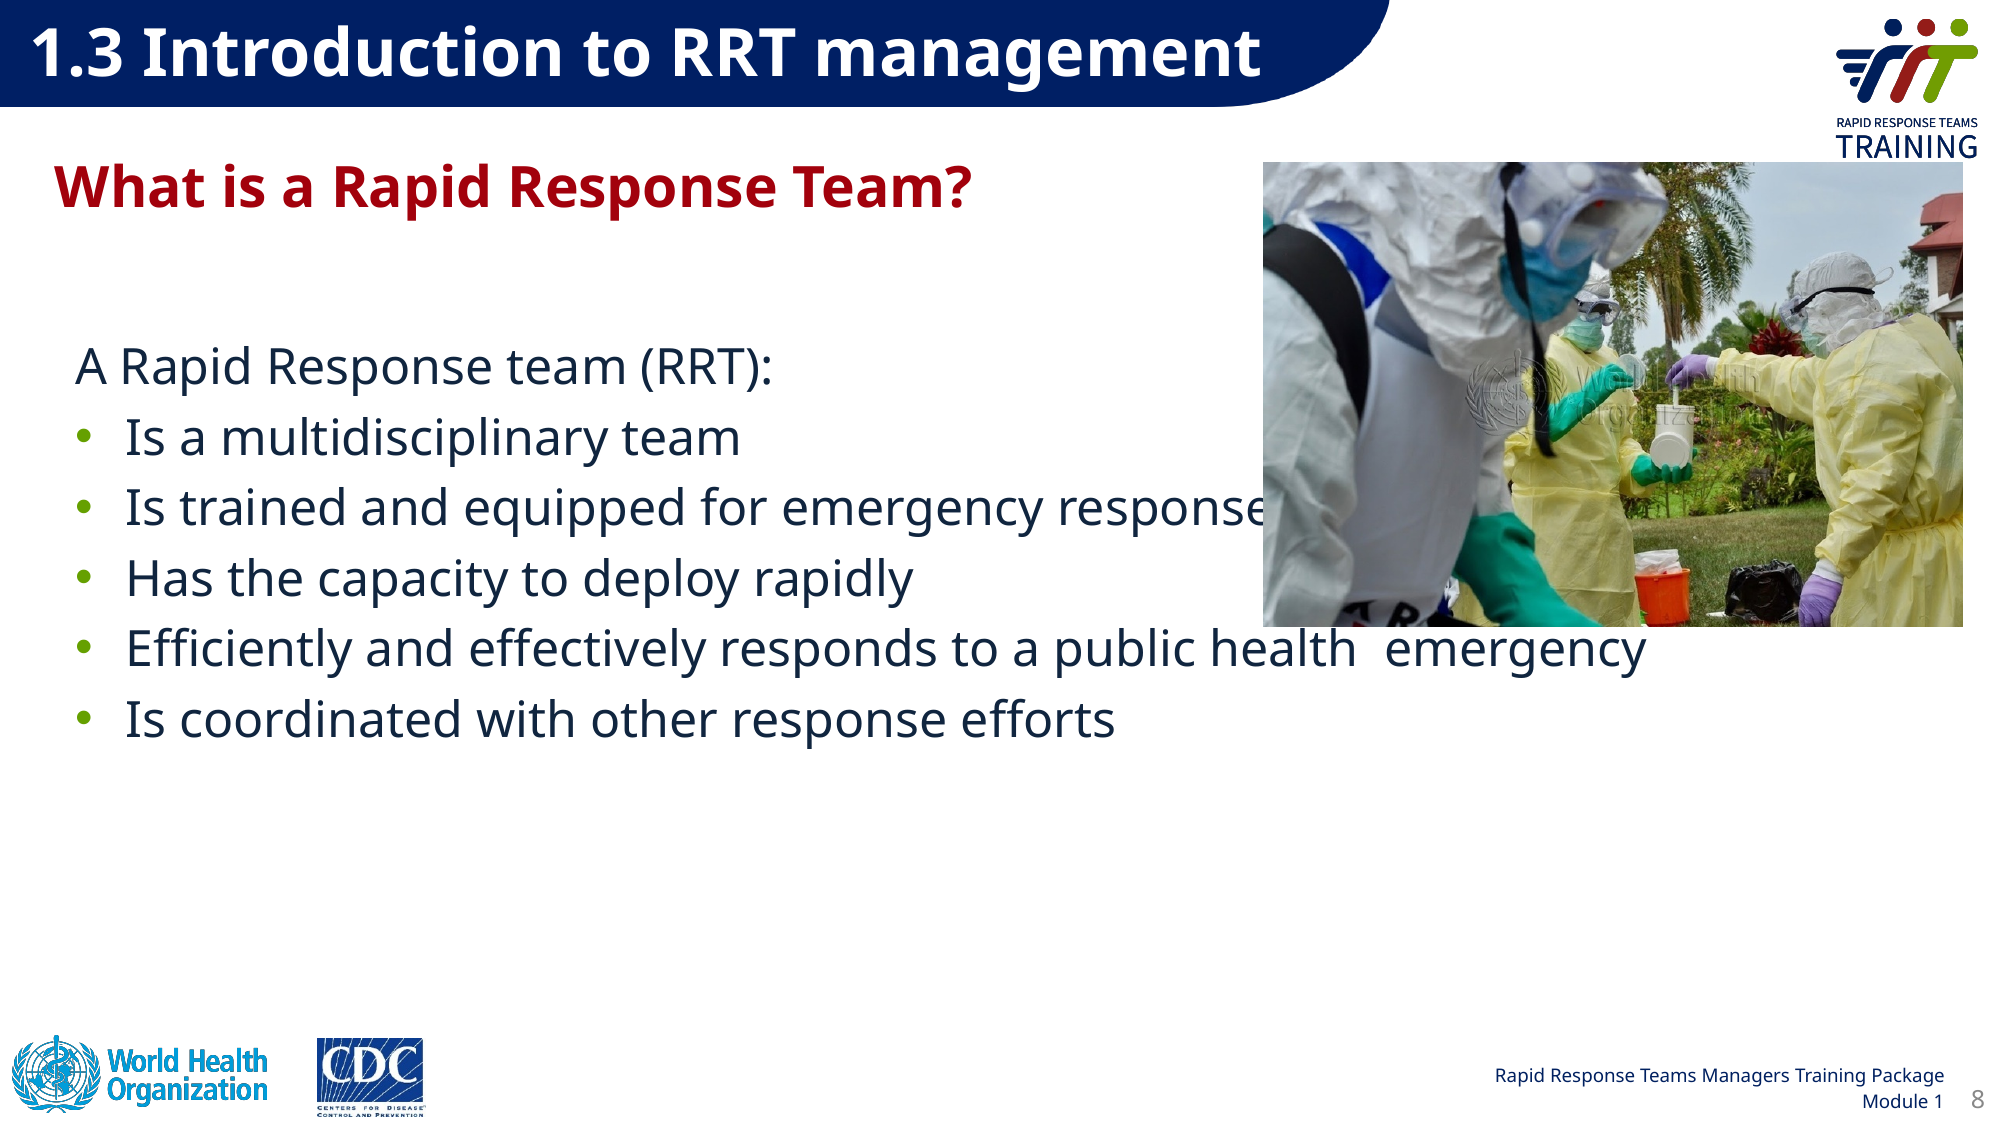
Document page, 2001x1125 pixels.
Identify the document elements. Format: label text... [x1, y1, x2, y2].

picture [46, 1056, 54, 1062]
picture [22, 1062, 26, 1077]
text_box 1.3 Introduction to RRT management [22, 2, 1534, 105]
picture [12, 1083, 48, 1113]
picture [12, 1035, 54, 1068]
picture [50, 1108, 62, 1113]
picture [30, 1083, 37, 1091]
picture [34, 1054, 43, 1078]
picture [36, 1088, 78, 1105]
picture [1263, 19, 1978, 627]
picture [24, 1054, 36, 1087]
list A Rapid Response team (RRT): Is a multidisciplinary team Is trained and equipped for emergency response Has the capacity to deploy rapidly Efficiently and effectively responds to a public health emergency Is coordinated with other response efforts [66, 327, 1788, 832]
text_box 8 [1557, 1075, 1993, 1121]
picture [71, 1053, 90, 1091]
picture [0, 0, 1390, 107]
picture [317, 1038, 426, 1117]
picture [59, 1035, 267, 1113]
list What is a Rapid Response Team? [47, 142, 1001, 246]
picture [40, 1062, 47, 1070]
